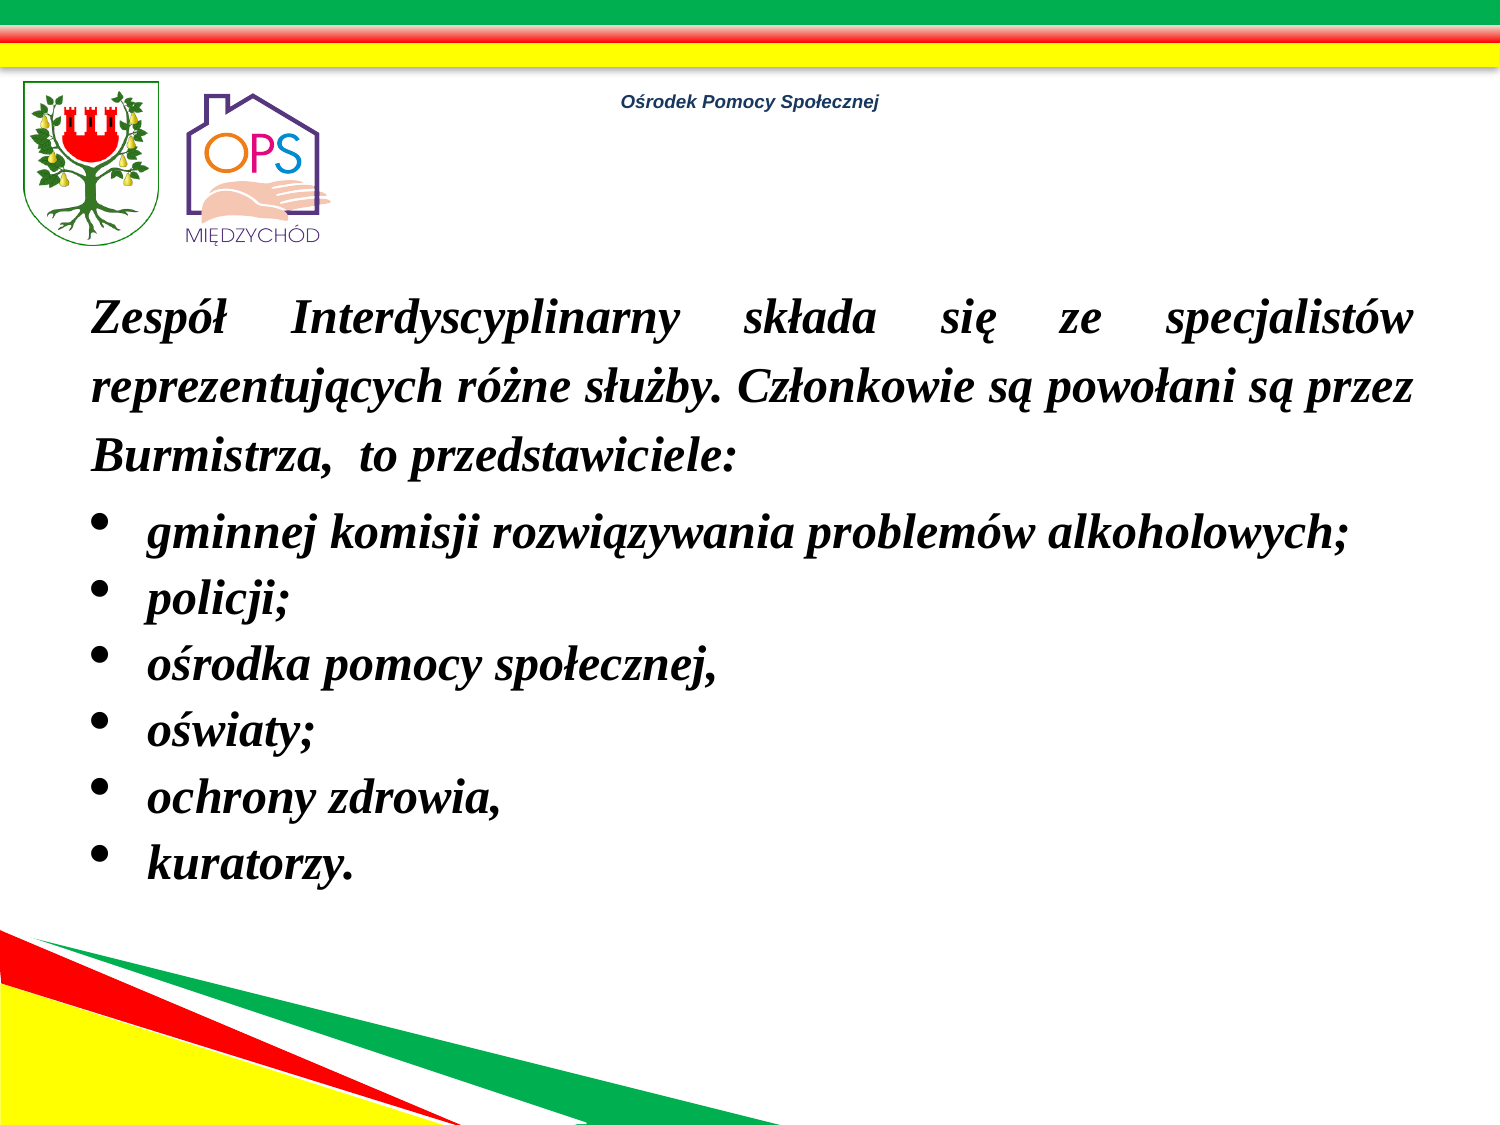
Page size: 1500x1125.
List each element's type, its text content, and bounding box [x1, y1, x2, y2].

text_box Zespół Interdyscyplinarny składa się ze specjalistów reprezentujących różne służby. Członkowie są powołani są przez Burmistrza, to przedstawiciele: gminnej komisji rozwiązywania problemów alkoholowych; policji; ośrodka pomocy społecznej, oświaty; ochrony zdrowia, kuratorzy. [76, 267, 1430, 972]
picture [23, 70, 365, 268]
text_box [147, 1035, 1500, 1125]
